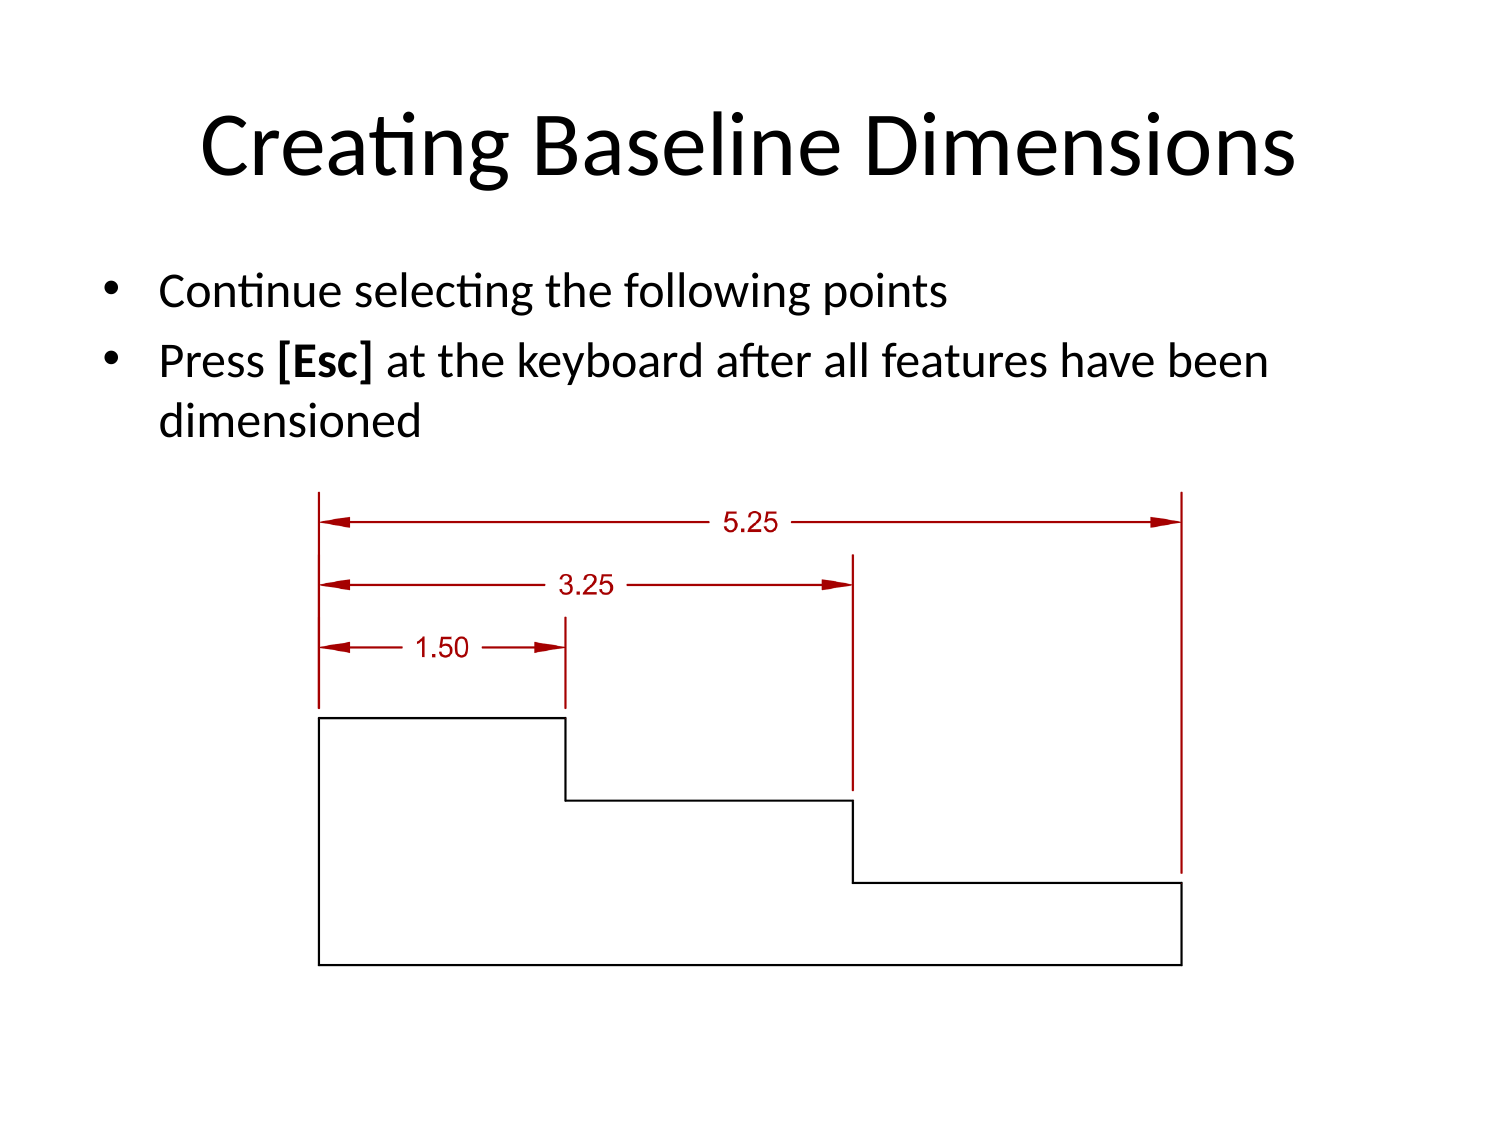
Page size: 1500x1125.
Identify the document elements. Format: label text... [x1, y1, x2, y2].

list Continue selecting the following points Press [Esc] at the keyboard after all features have been dimensioned [87, 249, 1313, 1075]
title Creating Baseline Dimensions [75, 45, 1425, 233]
picture [314, 487, 1186, 967]
